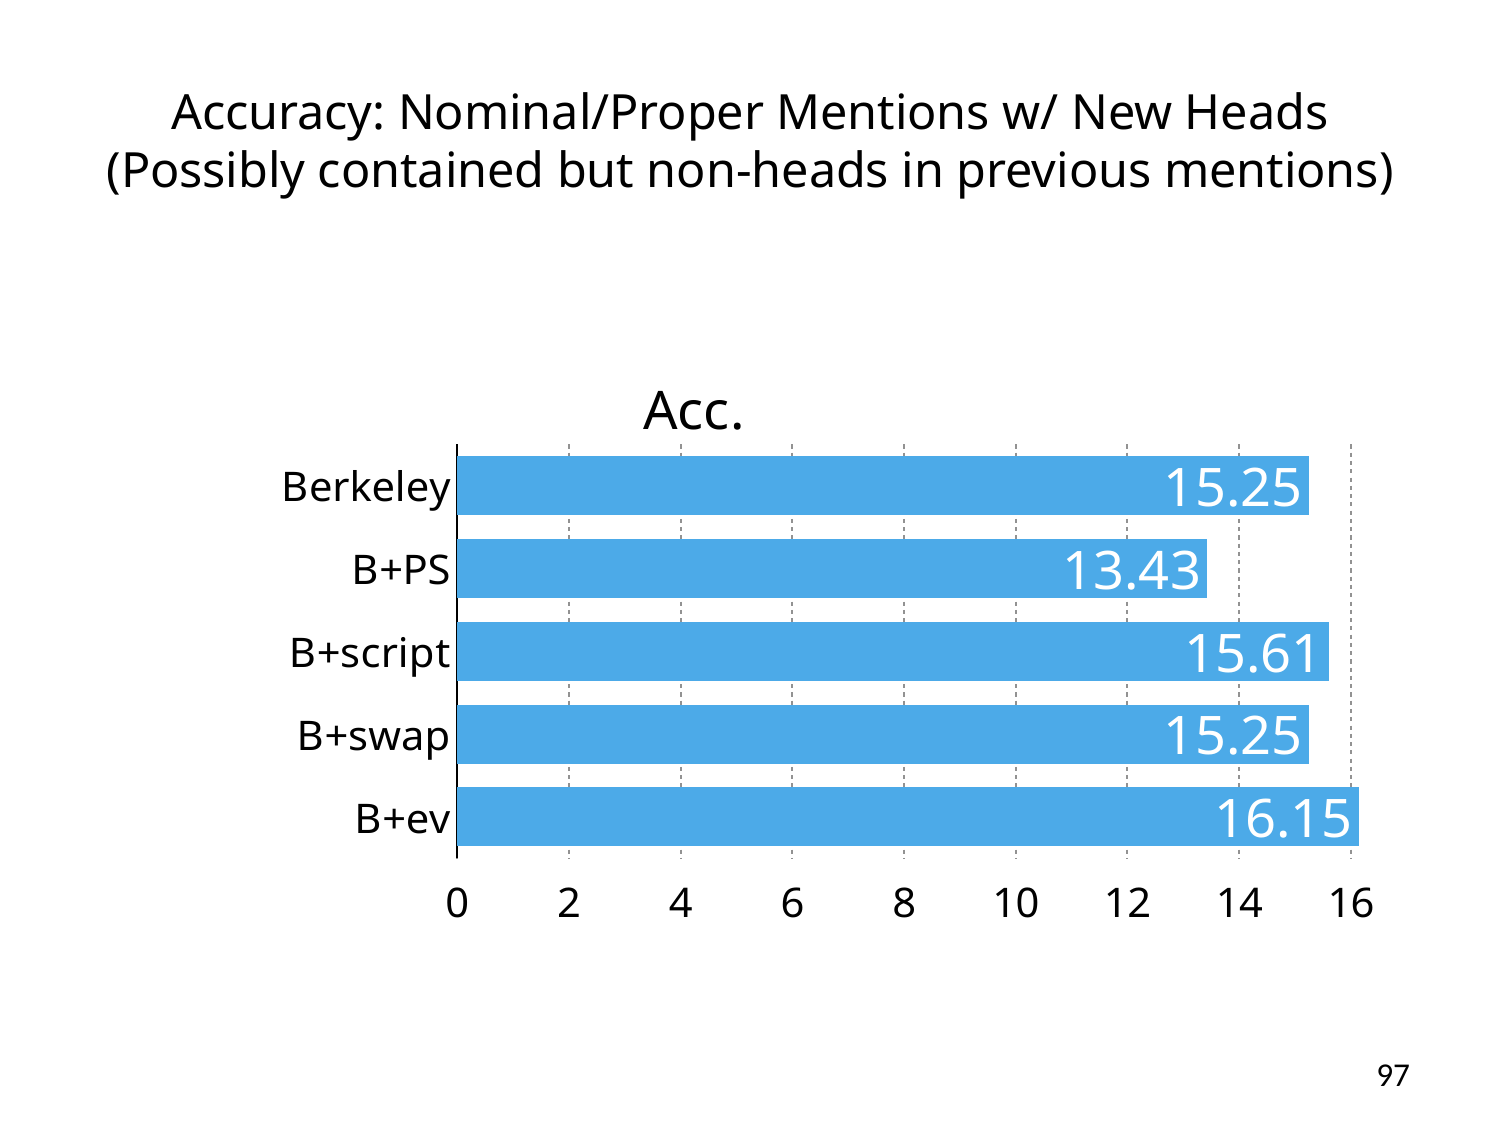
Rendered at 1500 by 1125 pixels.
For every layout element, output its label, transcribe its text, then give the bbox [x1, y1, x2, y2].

title Accuracy: Nominal/Proper Mentions w/ New Heads (Possibly contained but non-heads in previous mentions) [75, 45, 1425, 233]
slide_number 97 [1074, 1042, 1425, 1103]
chart [39, 353, 1426, 930]
